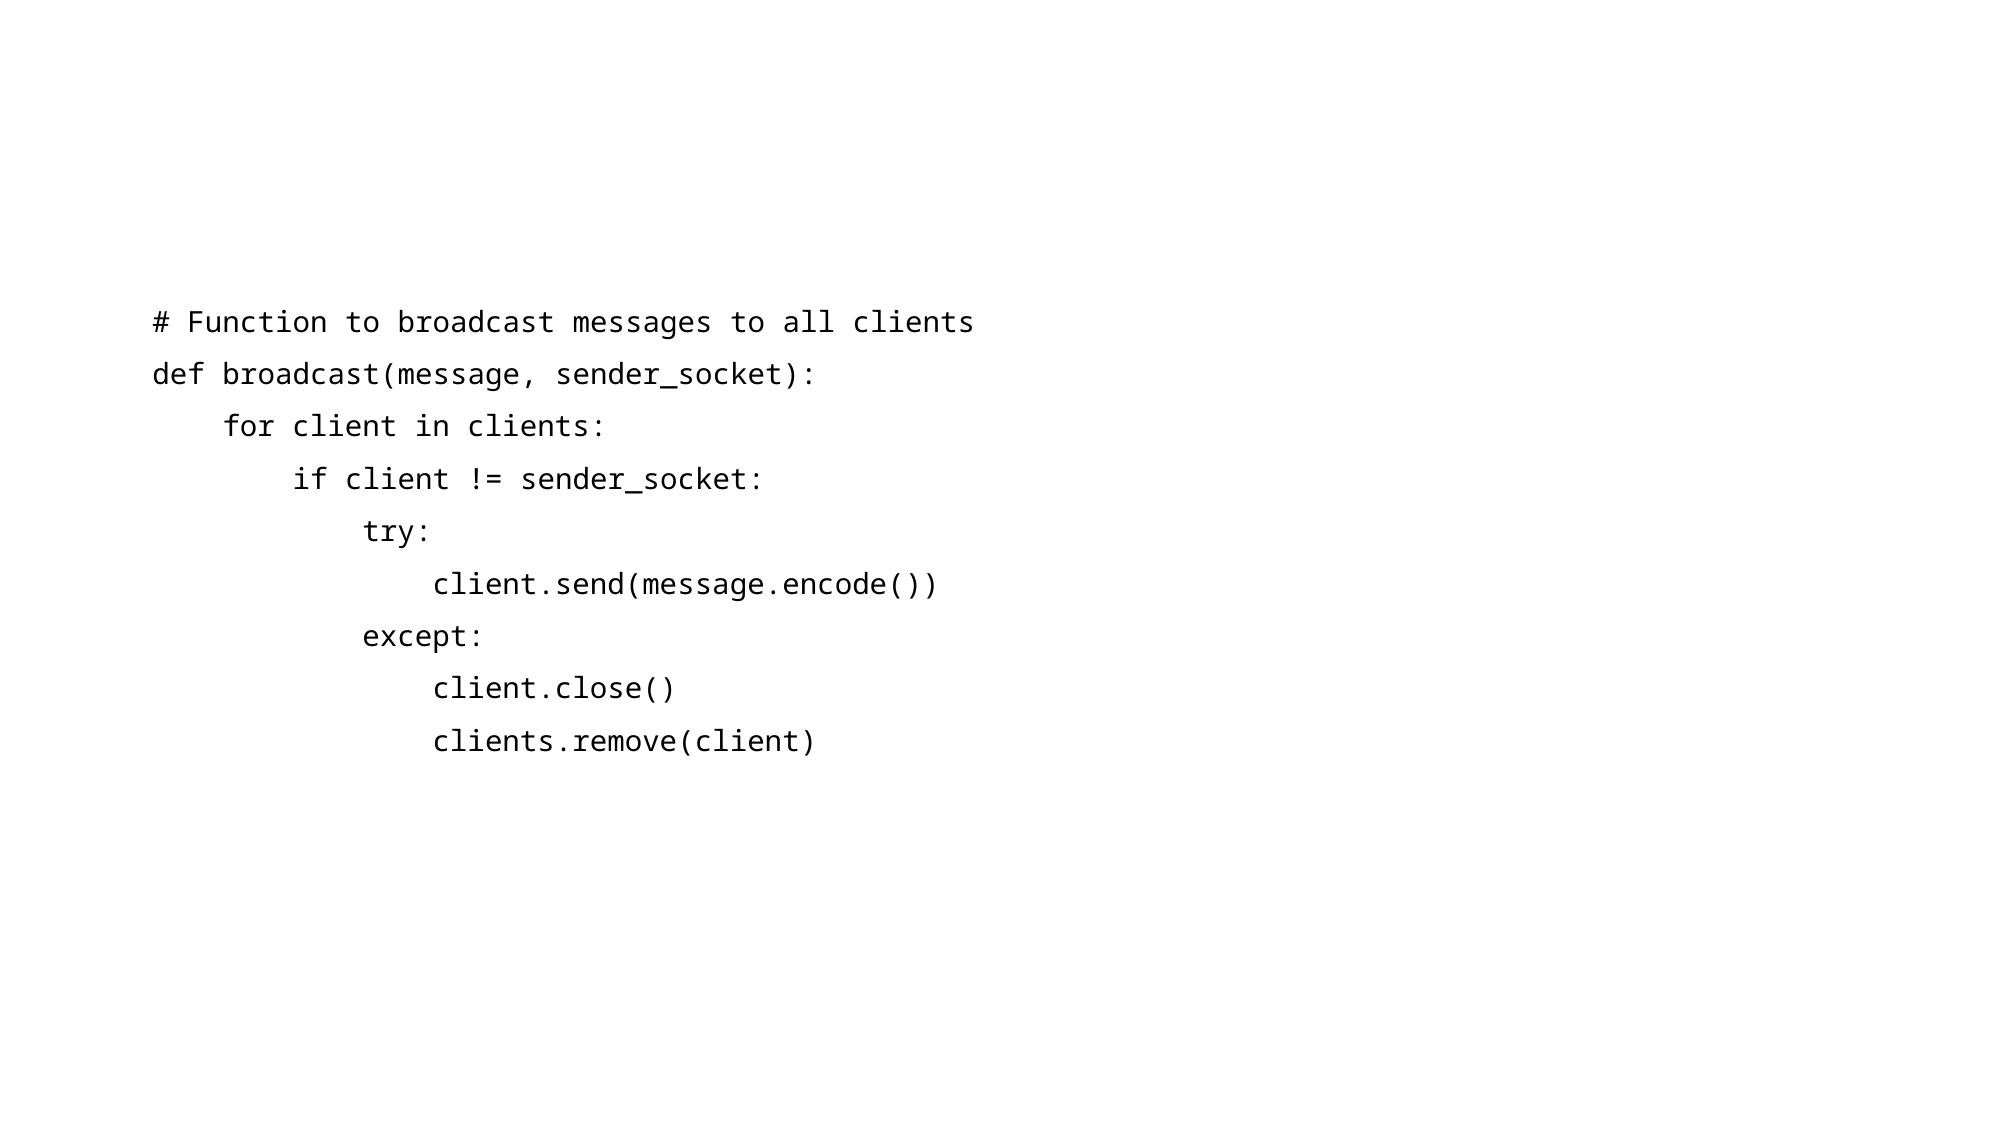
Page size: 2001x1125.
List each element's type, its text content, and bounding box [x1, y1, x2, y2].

list # Function to broadcast messages to all clients def broadcast(message, sender_socket): for client in clients: if client != sender_socket: try: client.send(message.encode()) except: client.close() clients.remove(client) [137, 299, 1863, 1014]
